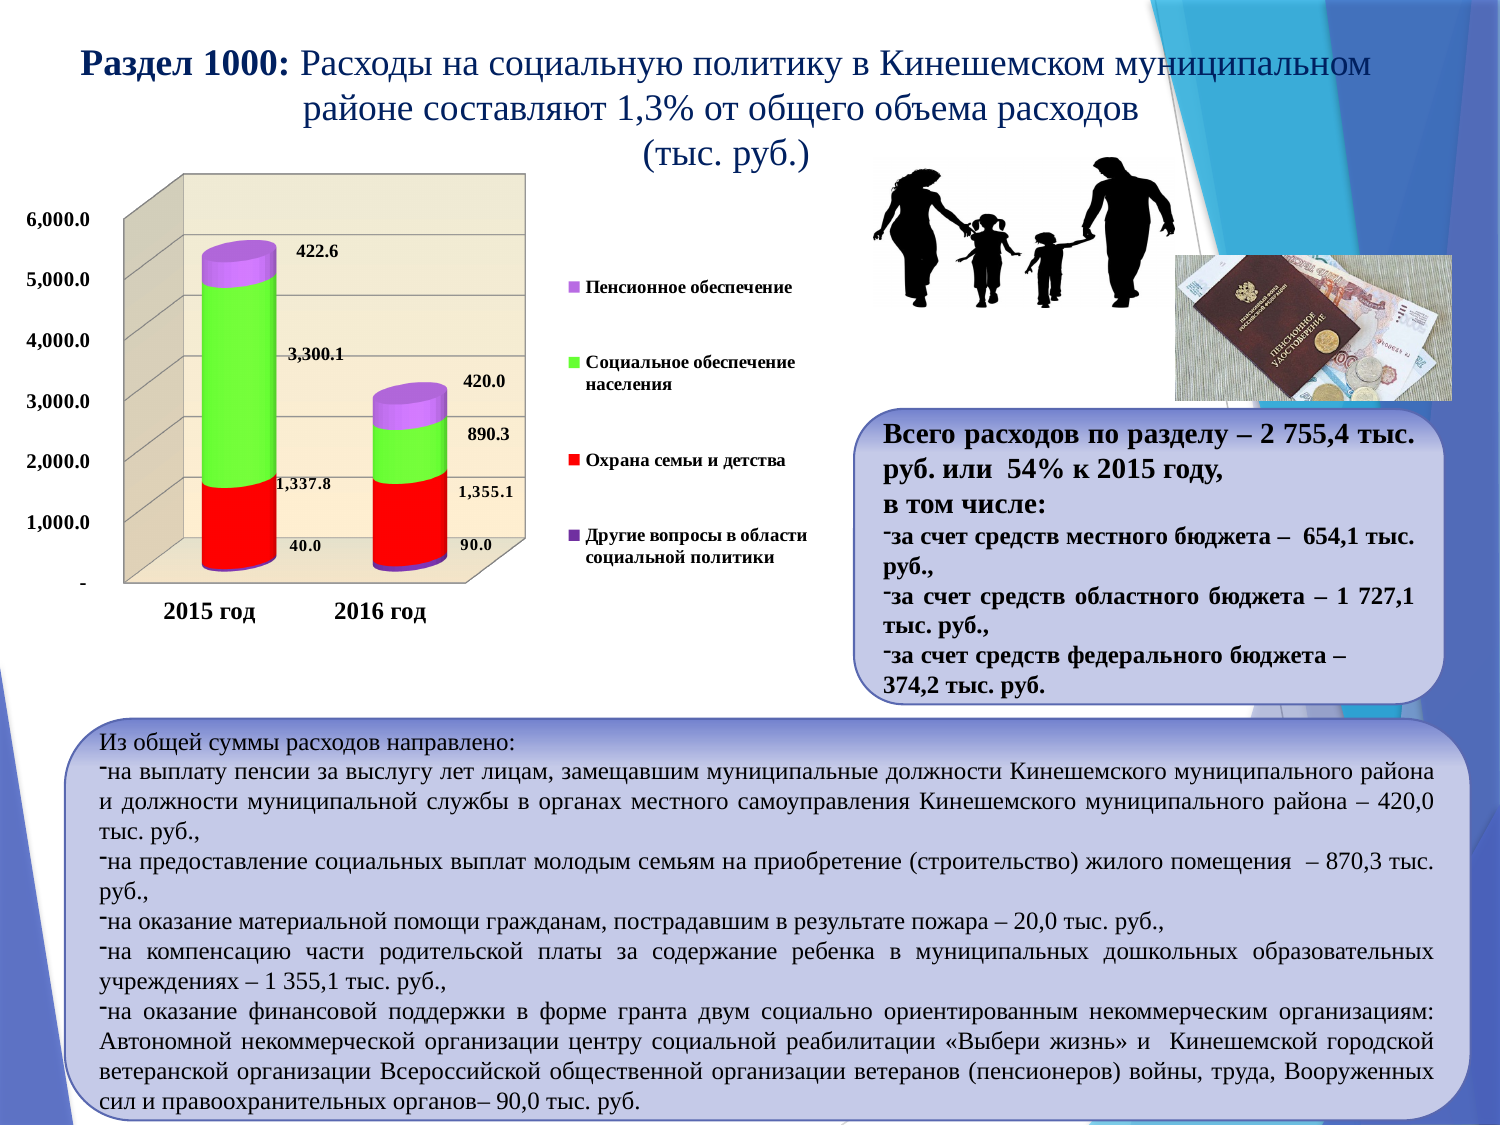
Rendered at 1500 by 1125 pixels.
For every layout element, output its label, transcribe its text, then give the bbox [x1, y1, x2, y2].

chart [0, 148, 845, 646]
picture [873, 156, 1453, 402]
text_box Раздел 1000: Расходы на социальную политику в Кинешемском муниципальном районе составляют 1,3% от общего объема расходов (тыс. руб.) [41, 30, 1412, 181]
text_box Всего расходов по разделу – 2 755,4 тыс. руб. или 54% к 2015 году, в том числе: за счет средств местного бюджета – 654,1 тыс. руб., за счет средств областного бюджета – 1 727,1 тыс. руб., за счет средств федерального бюджета – 374,2 тыс. руб. [852, 407, 1446, 706]
text_box Из общей суммы расходов направлено: на выплату пенсии за выслугу лет лицам, замещавшим муниципальные должности Кинешемского муниципального района и должности муниципальной службы в органах местного самоуправления Кинешемского муниципального района – 420,0 тыс. руб., на предоставление социальных выплат молодым семьям на приобретение (строительство) жилого помещения – 870,3 тыс. руб., на оказание материальной помощи гражданам, пострадавшим в результате пожара – 20,0 тыс. руб., на компенсацию части родительской платы за содержание ребенка в муниципальных дошкольных образовательных учреждениях – 1 355,1 тыс. руб., на оказание финансовой поддержки в форме гранта двум социально ориентированным некоммерческим организациям: Автономной некоммерческой организации центру социальной реабилитации «Выбери жизнь» и Кинешемской городской ветеранской организации Всероссийской общественной организации ветеранов (пенсионеров) войны, труда, Вооруженных сил и правоохранительных органов– 90,0 тыс. руб. [63, 717, 1472, 1122]
